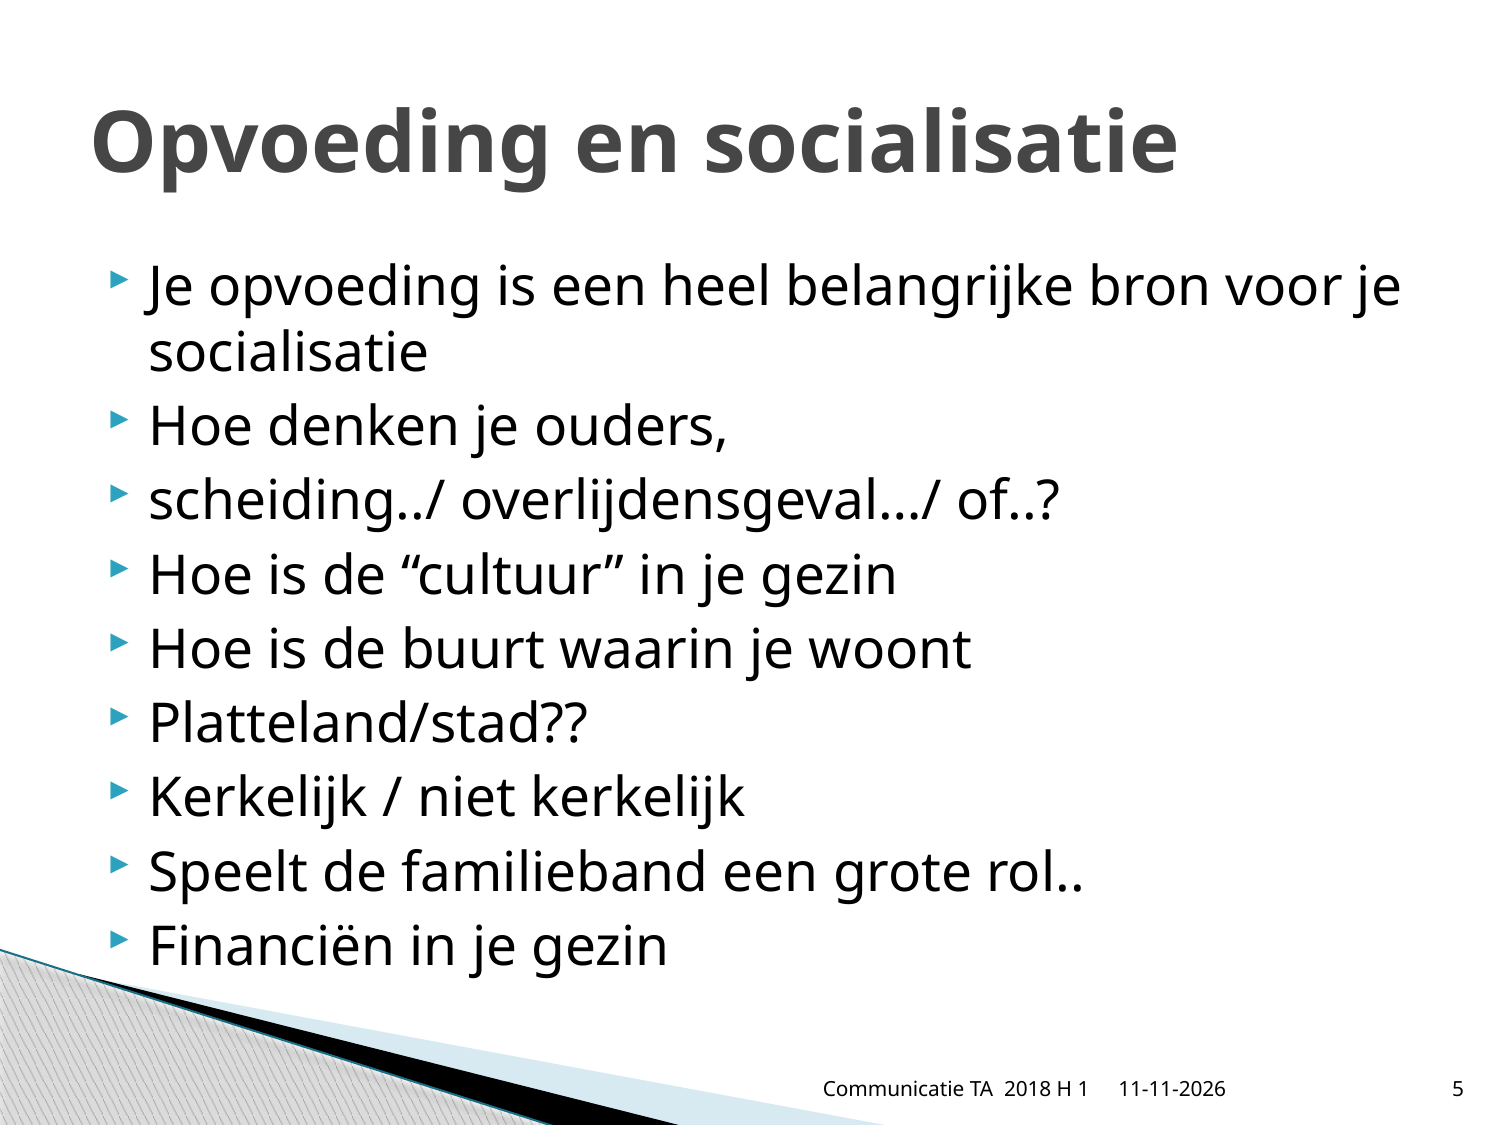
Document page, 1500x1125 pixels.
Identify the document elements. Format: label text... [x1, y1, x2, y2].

title Opvoeding en socialisatie [75, 45, 1425, 233]
list Je opvoeding is een heel belangrijke bron voor je socialisatie Hoe denken je ouders, scheiding../ overlijdensgeval…/ of..? Hoe is de “cultuur” in je gezin Hoe is de buurt waarin je woont Platteland/stad?? Kerkelijk / niet kerkelijk Speelt de familieband een grote rol.. Financiën in je gezin [75, 243, 1425, 986]
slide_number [1105, 1051, 1418, 1112]
footer Communicatie TA 2018 H 1 [718, 1051, 1105, 1112]
slide_number 5 [1418, 1051, 1479, 1112]
